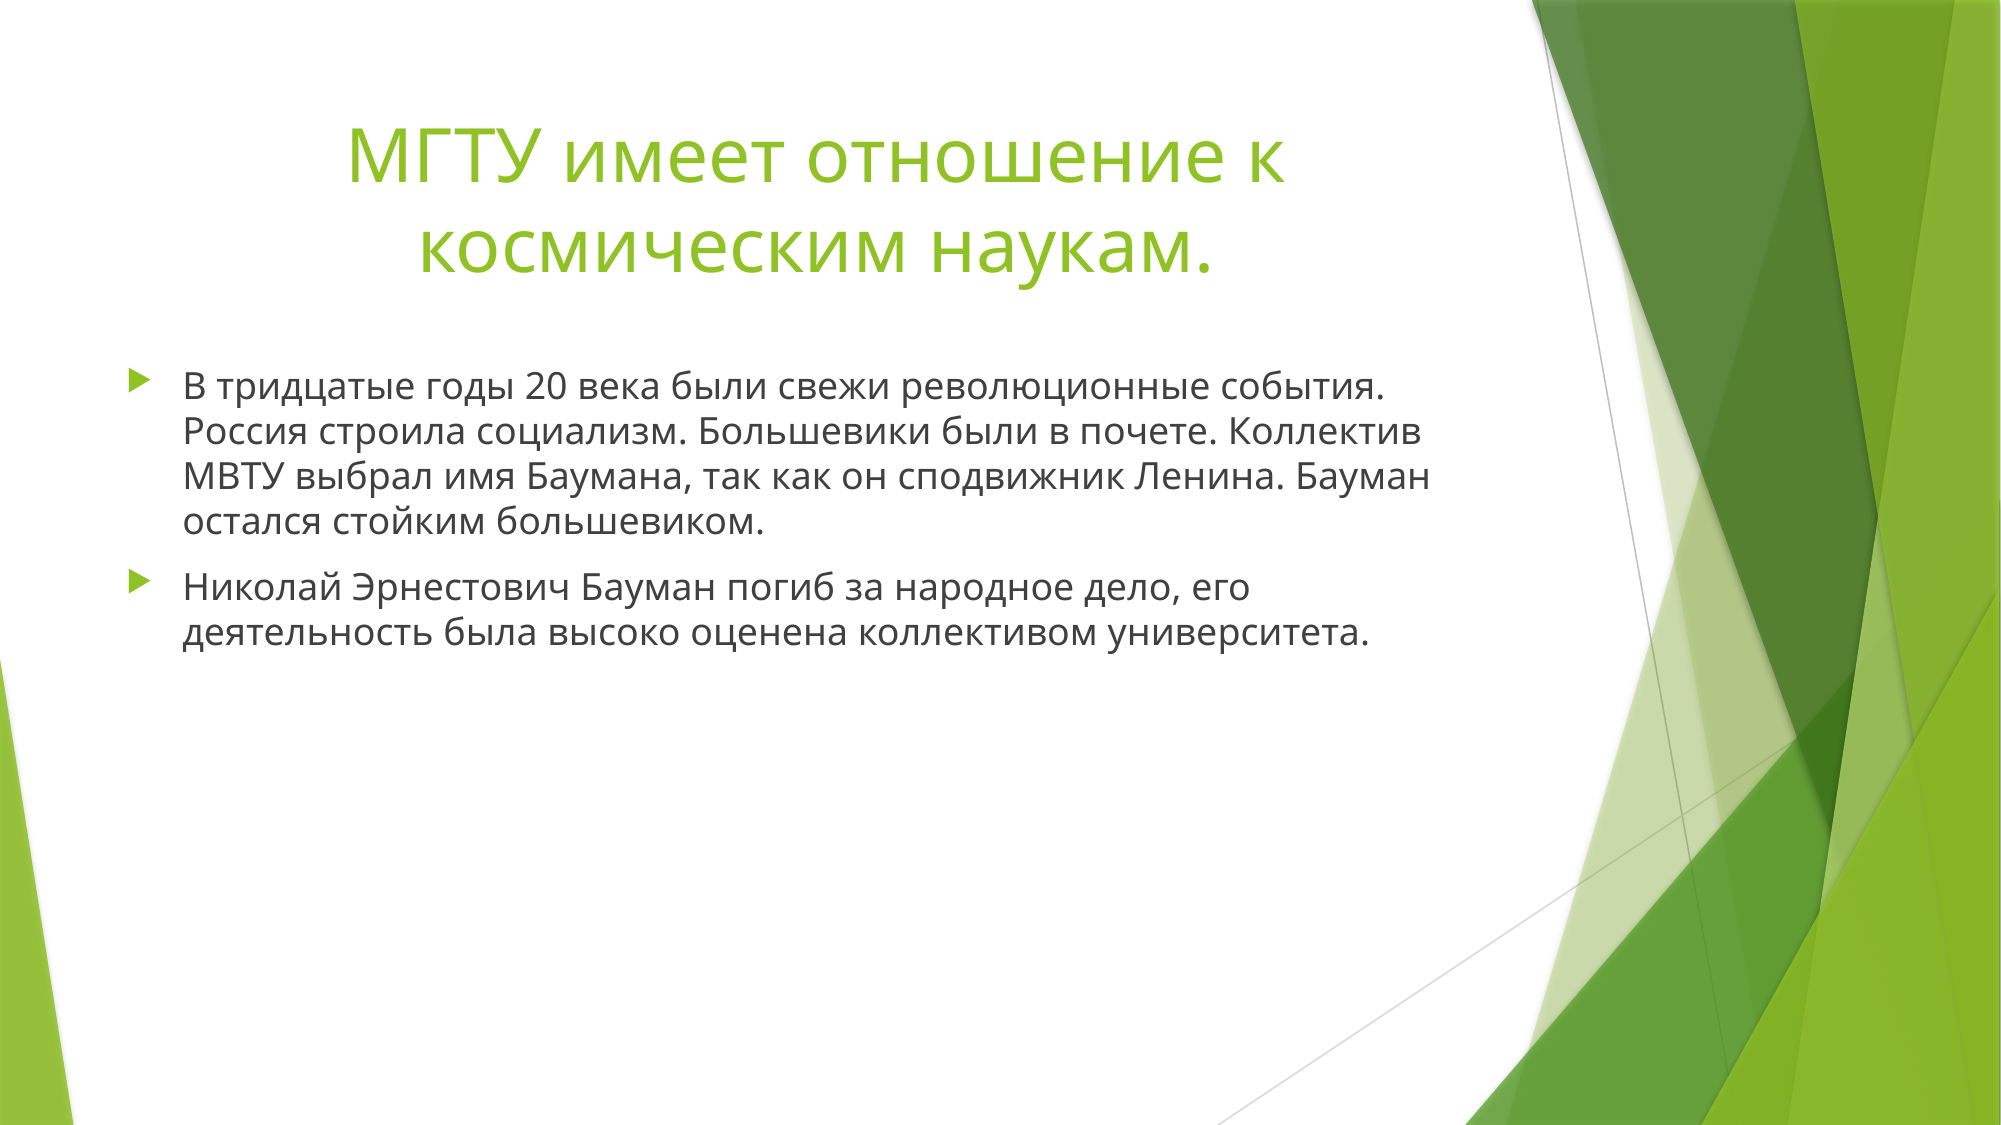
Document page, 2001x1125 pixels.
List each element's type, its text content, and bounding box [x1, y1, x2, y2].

list В тридцатые годы 20 века были свежи революционные события. Россия строила социализм. Большевики были в почете. Коллектив МВТУ выбрал имя Баумана, так как он сподвижник Ленина. Бауман остался стойким большевиком. Николай Эрнестович Бауман погиб за народное дело, его деятельность была высоко оценена коллективом университета. [111, 354, 1522, 992]
title МГТУ имеет отношение к космическим наукам. [111, 99, 1522, 317]
